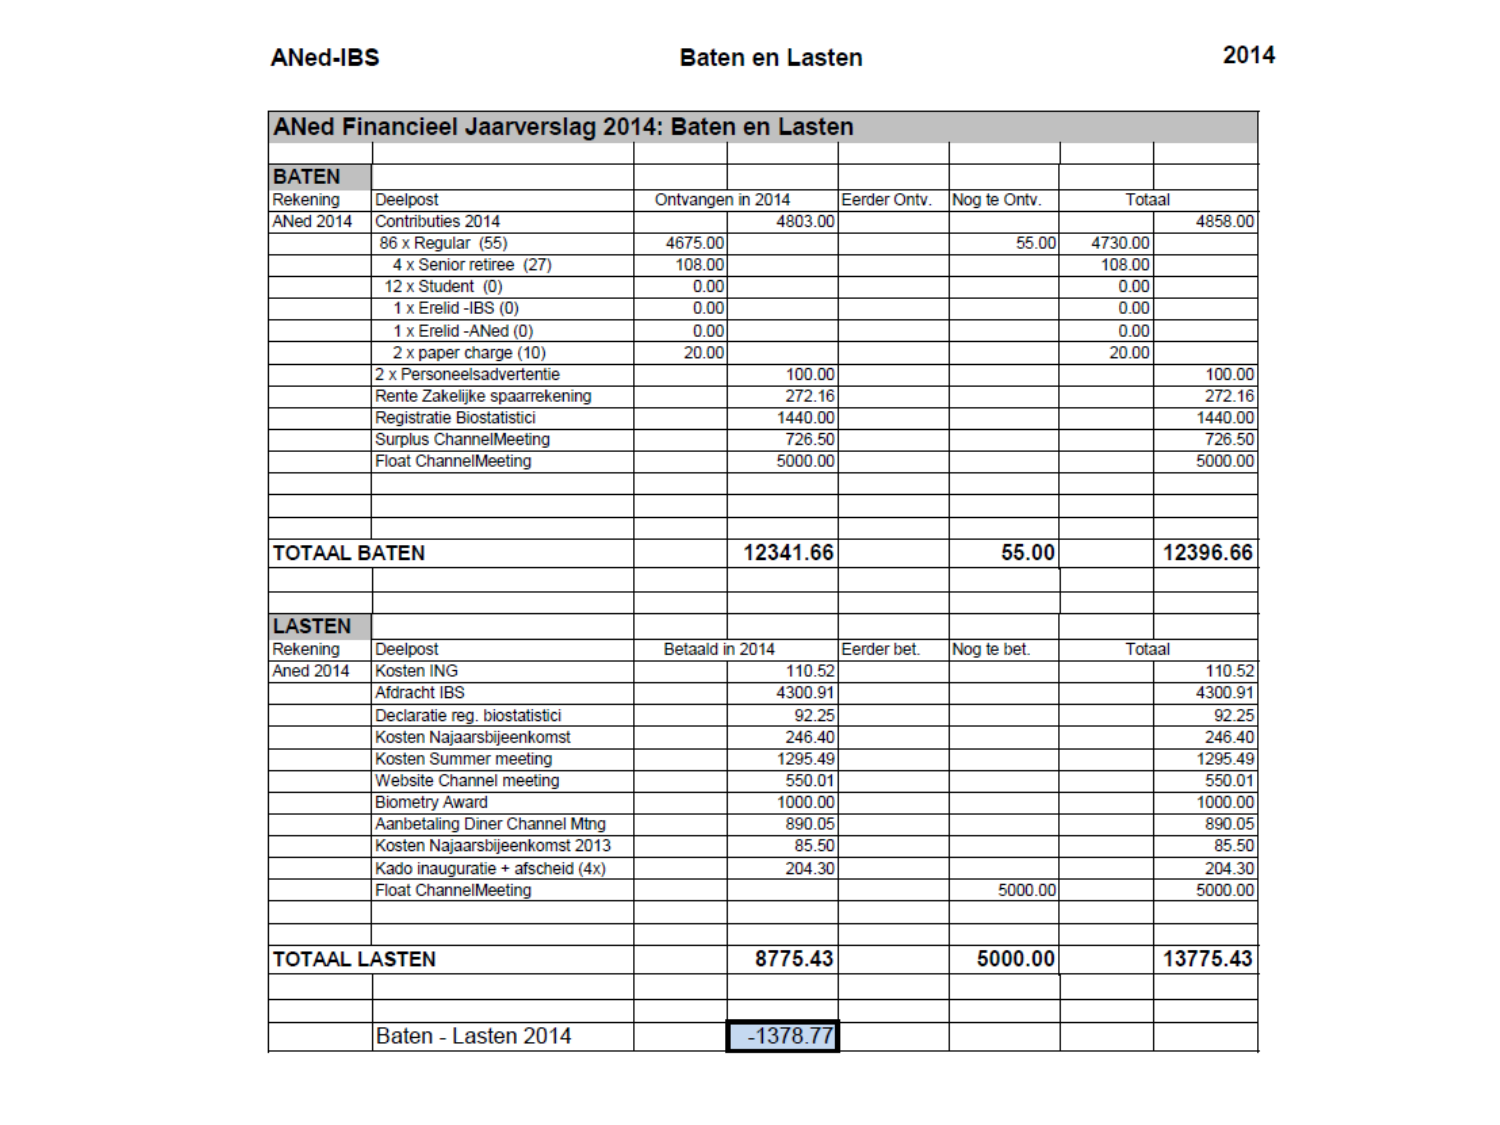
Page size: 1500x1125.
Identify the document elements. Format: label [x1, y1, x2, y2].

picture [229, 16, 1321, 1107]
